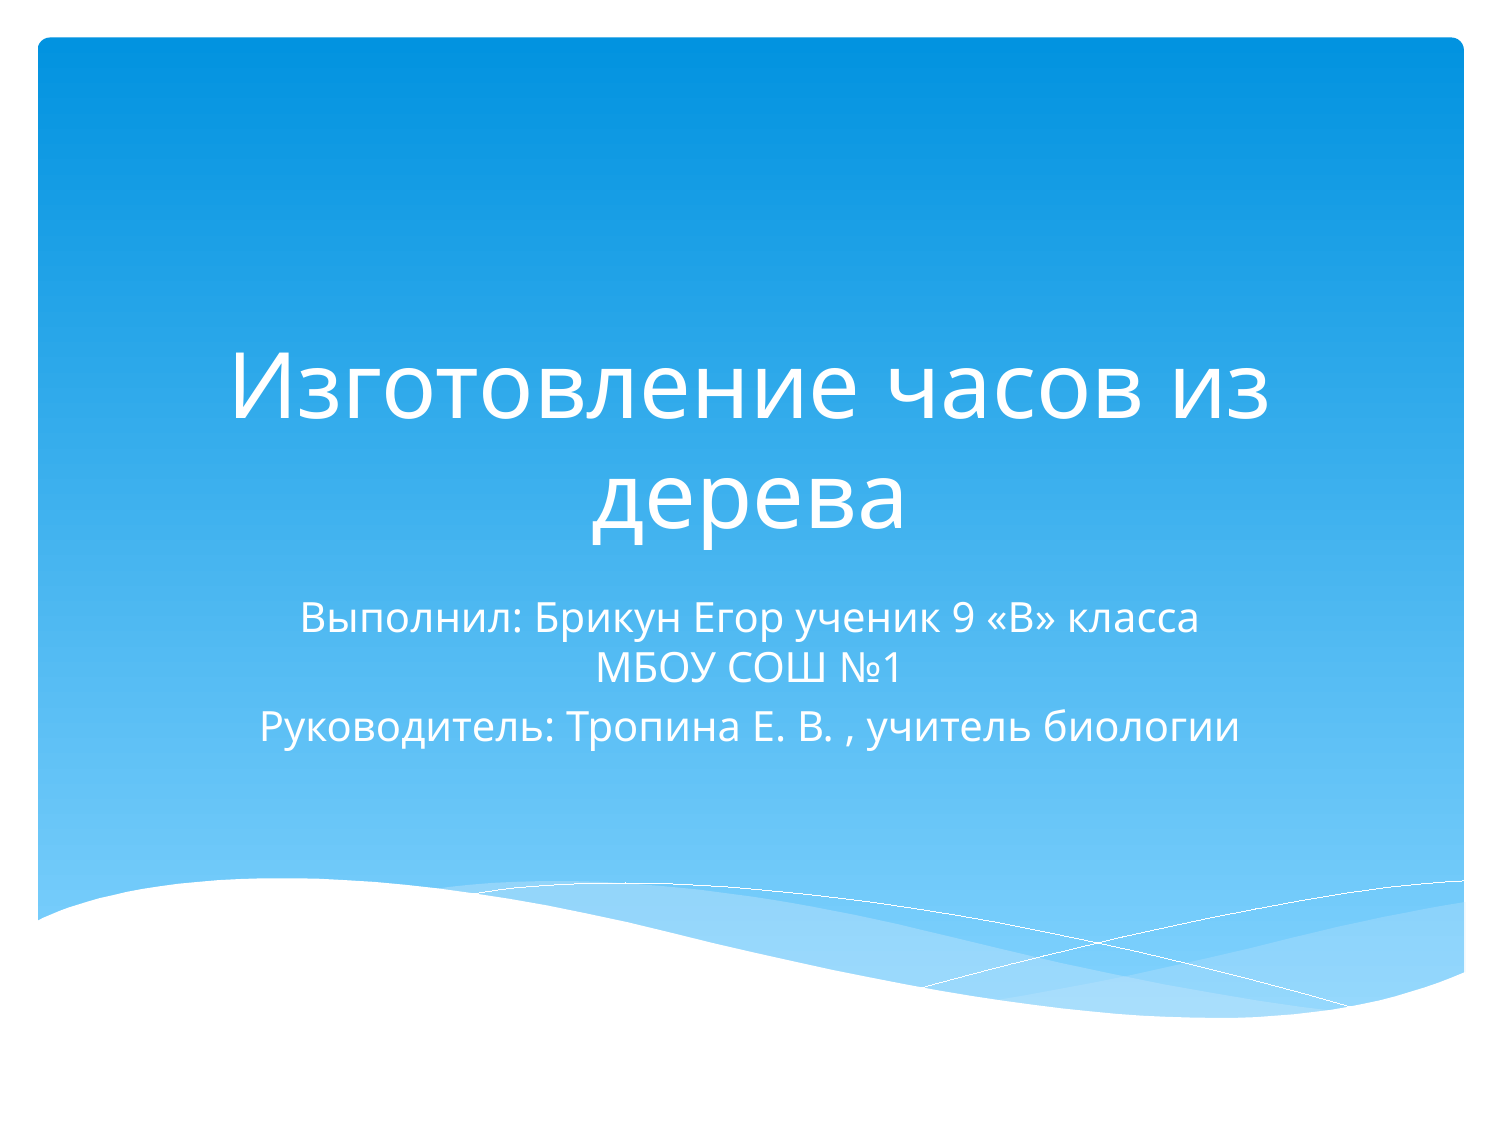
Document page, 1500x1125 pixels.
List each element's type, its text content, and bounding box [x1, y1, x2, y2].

subtitle Выполнил: Брикун Егор ученик 9 «В» класса МБОУ СОШ №1 Руководитель: Тропина Е. В. , учитель биологии [225, 583, 1275, 825]
title Изготовление часов из дерева [112, 262, 1388, 555]
